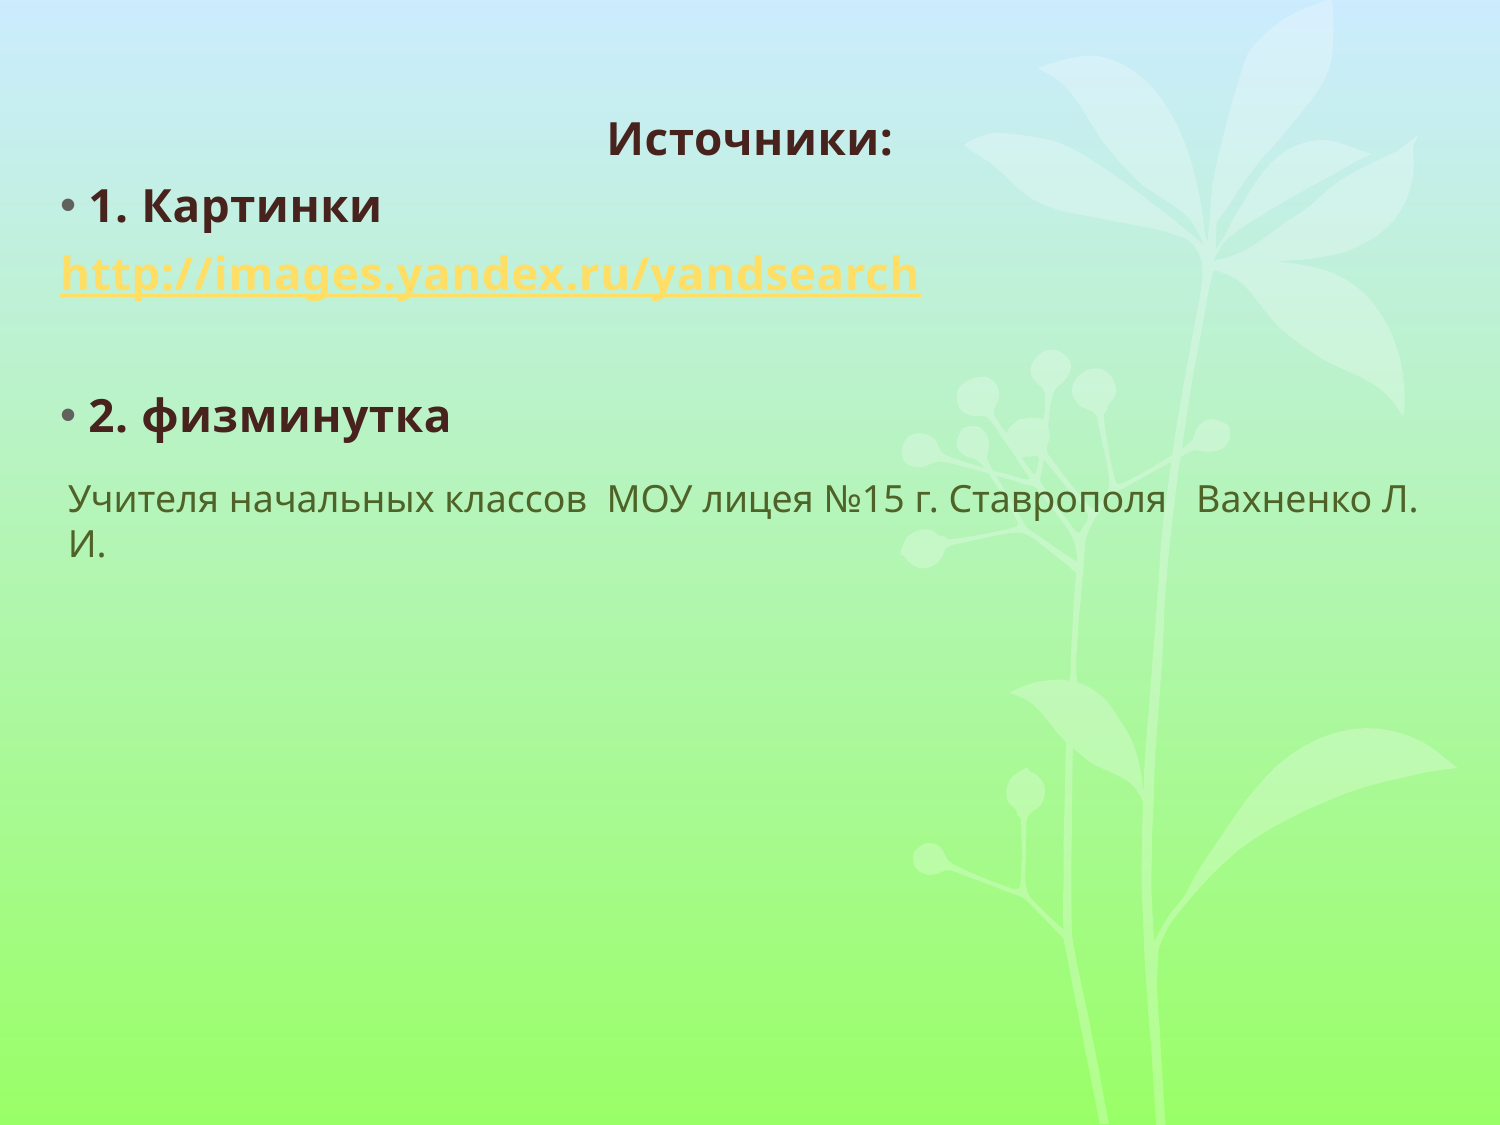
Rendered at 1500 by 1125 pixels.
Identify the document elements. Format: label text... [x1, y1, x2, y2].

text_box Учителя начальных классов МОУ лицея №15 г. Ставрополя Вахненко Л. И. [53, 467, 1459, 850]
list Источники: 1. Картинки http://images.yandex.ru/yandsearch 2. физминутка [45, 101, 1455, 1022]
